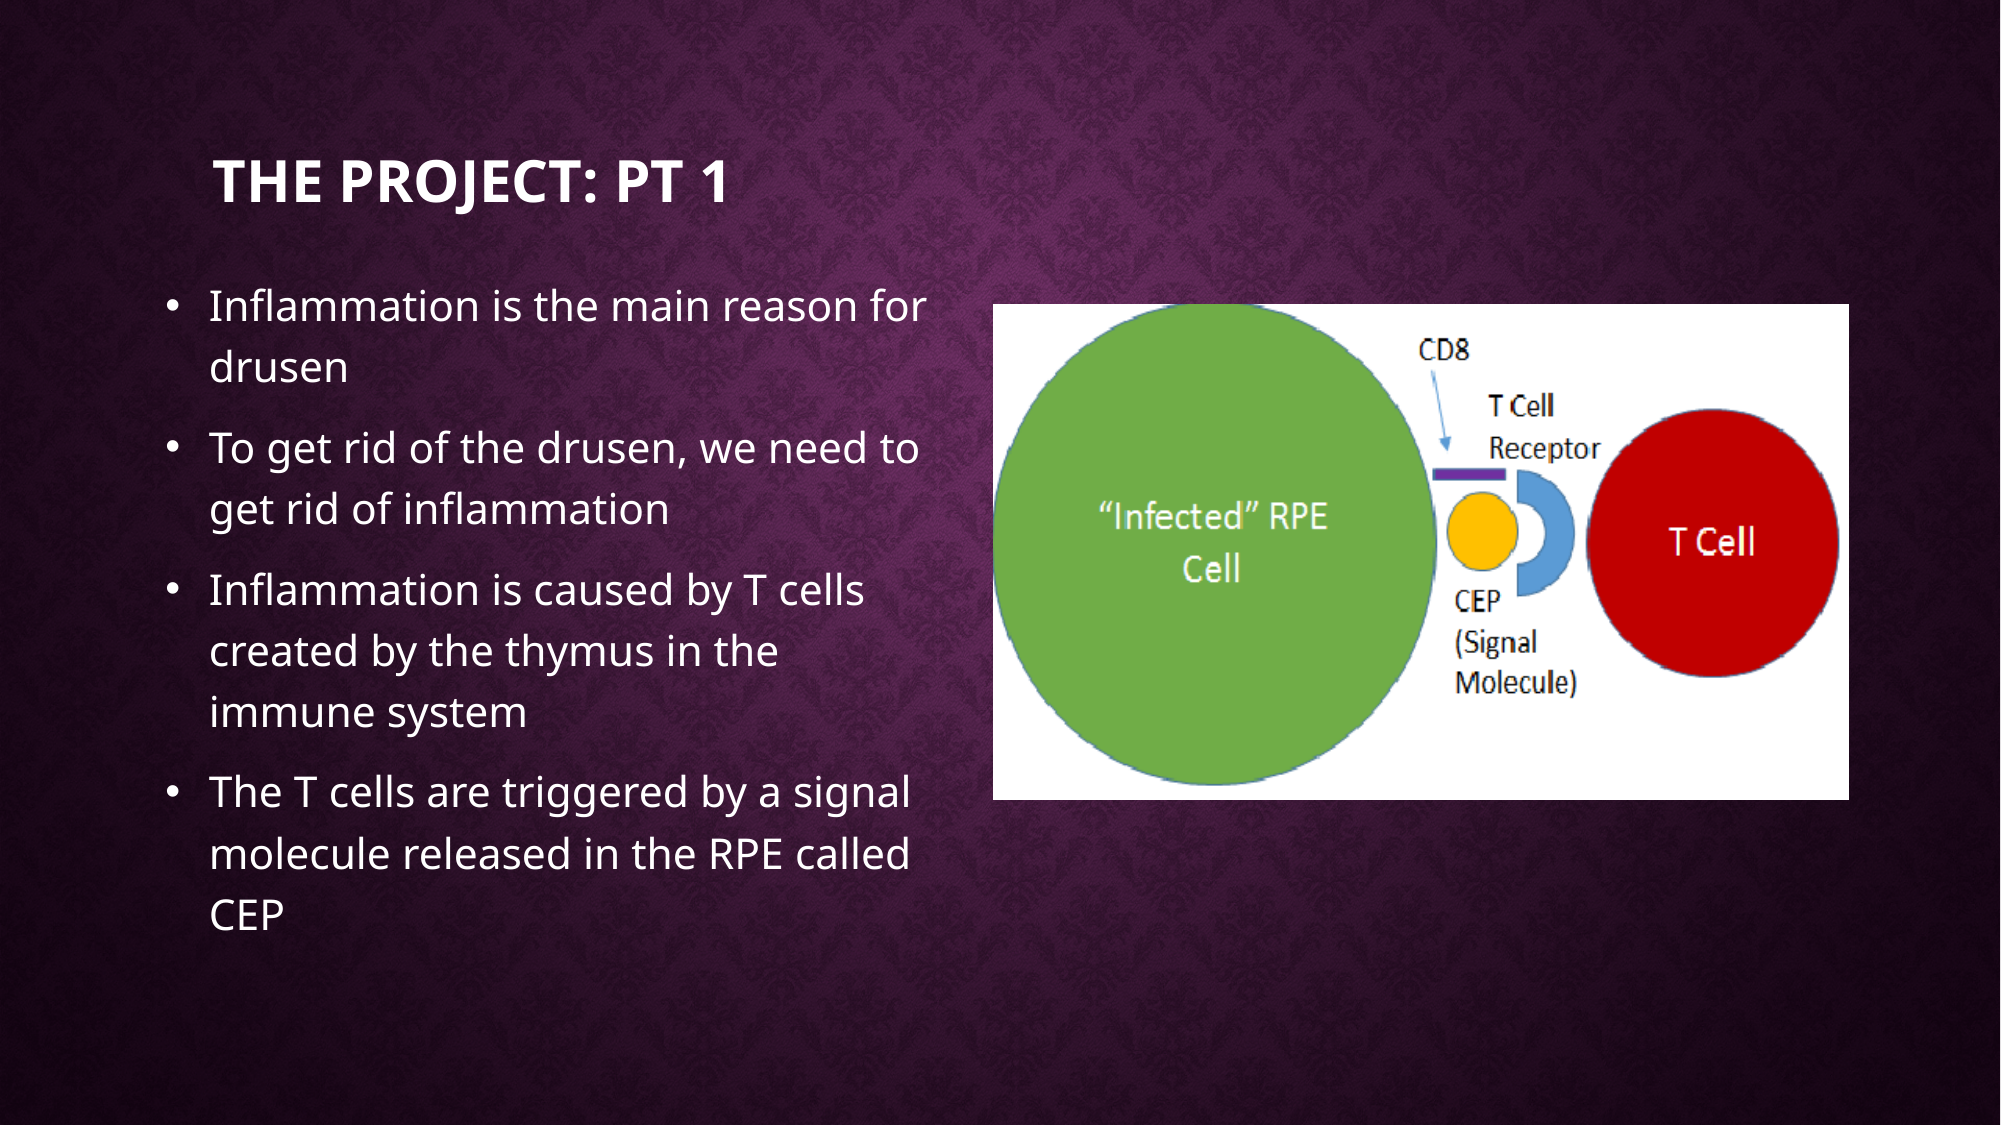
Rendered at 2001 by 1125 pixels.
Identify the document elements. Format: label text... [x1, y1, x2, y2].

title The Project: PT 1 [150, 99, 796, 223]
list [992, 304, 1849, 801]
list Inflammation is the main reason for drusen To get rid of the drusen, we need to get rid of inflammation Inflammation is caused by T cells created by the thymus in the immune system The T cells are triggered by a signal molecule released in the RPE called CEP [150, 261, 944, 950]
